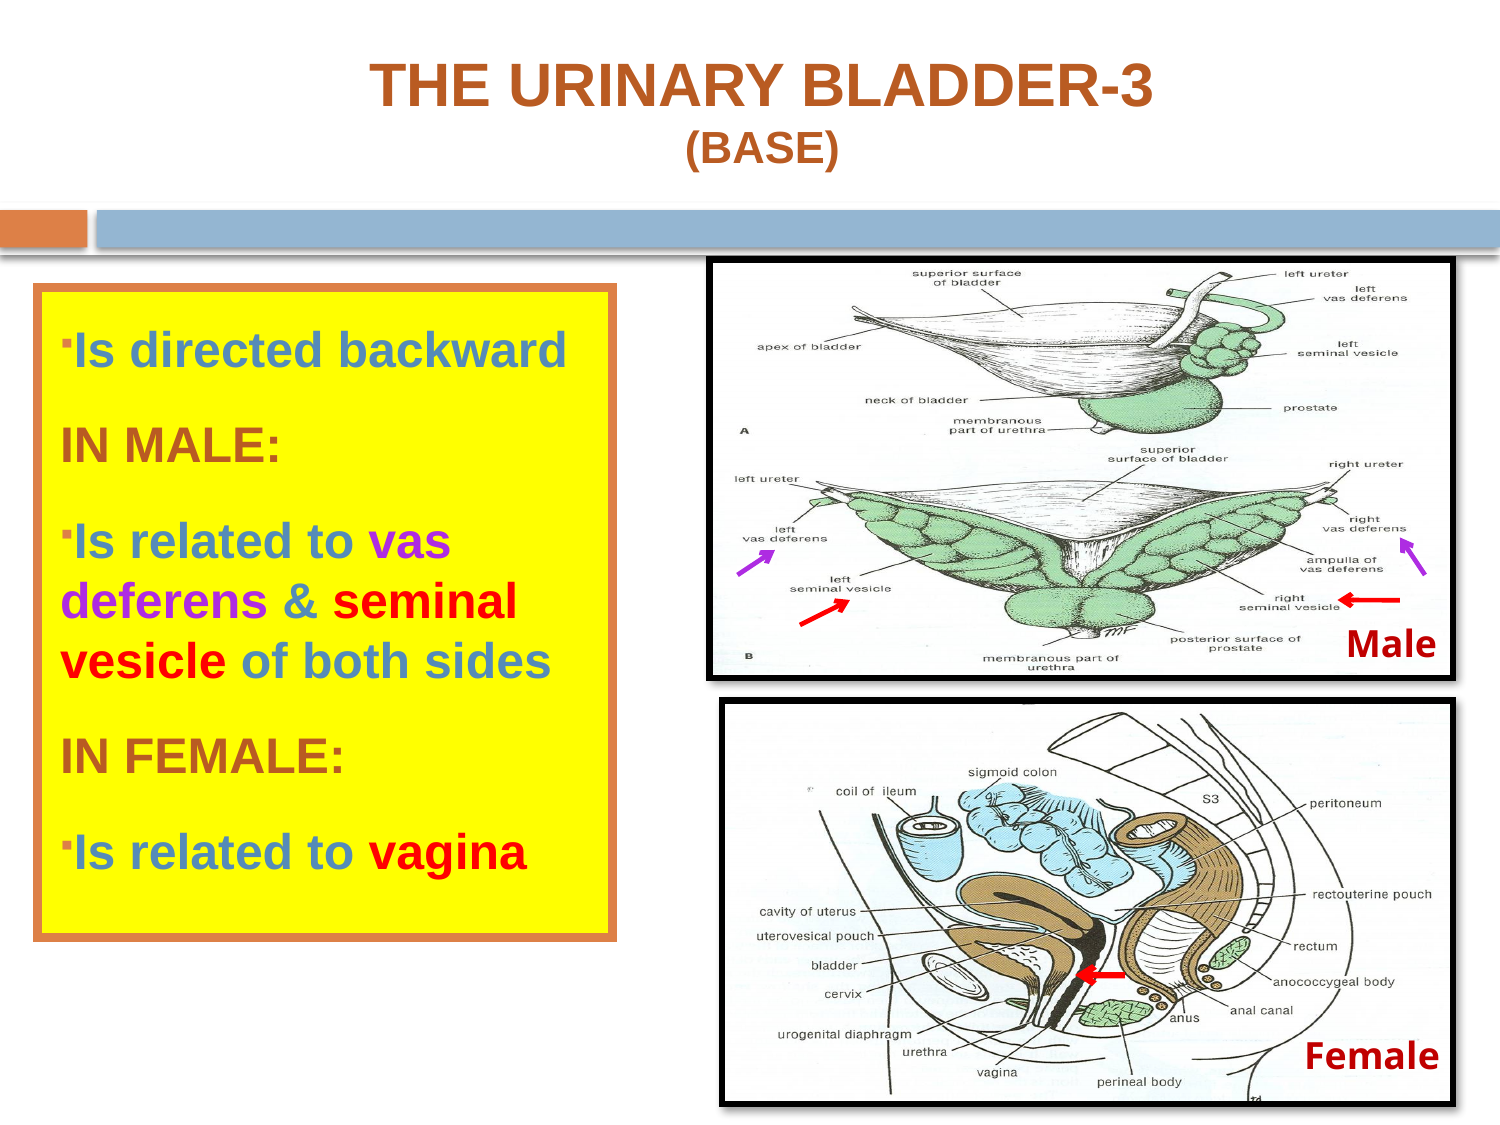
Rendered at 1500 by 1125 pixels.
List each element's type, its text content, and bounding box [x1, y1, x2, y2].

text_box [799, 599, 851, 626]
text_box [737, 549, 776, 576]
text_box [1393, 543, 1432, 570]
list Is directed backward IN MALE: Is related to vas deferens & seminal vesicle of both sides IN FEMALE: Is related to vagina [33, 283, 617, 942]
title THE URINARY BLADDER-3 (BASE) [99, 37, 1425, 181]
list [712, 262, 1451, 676]
picture [724, 703, 1451, 1102]
